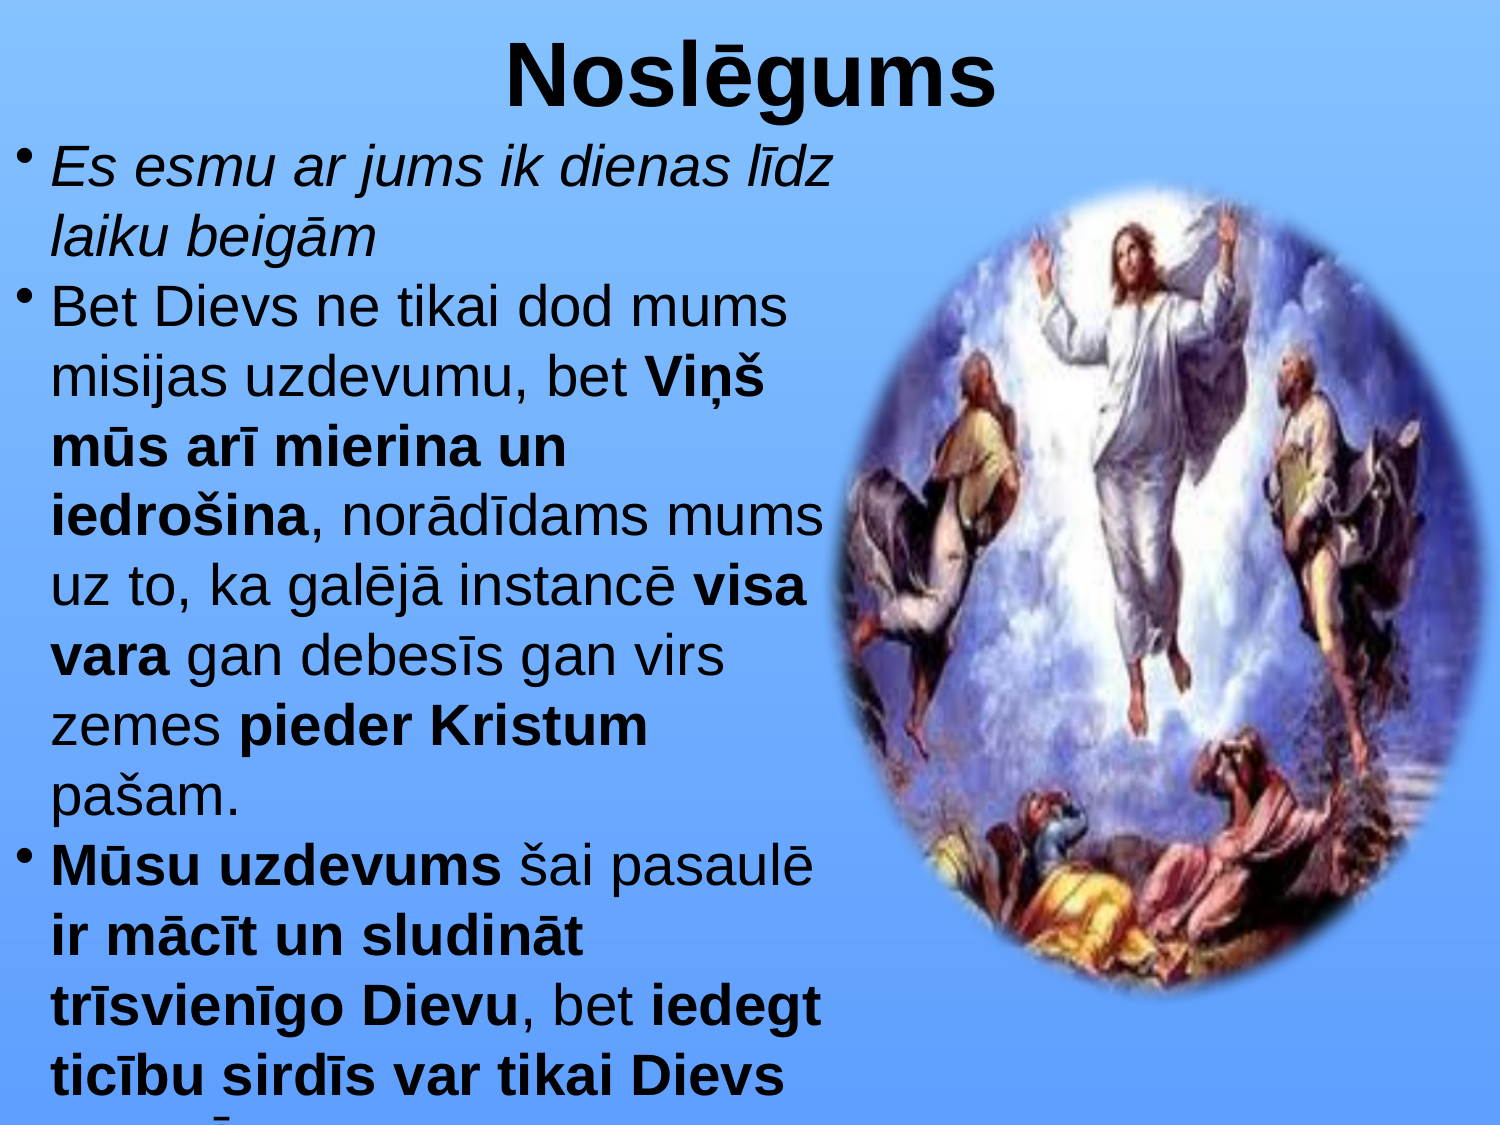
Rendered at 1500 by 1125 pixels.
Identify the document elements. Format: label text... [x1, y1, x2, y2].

text_box Es esmu ar jums ik dienas līdz laiku beigām Bet Dievs ne tikai dod mums misijas uzdevumu, bet Viņš mūs arī mierina un iedrošina, norādīdams mums uz to, ka galējā instancē visa vara gan debesīs gan virs zemes pieder Kristum pašam. Mūsu uzdevums šai pasaulē ir mācīt un sludināt trīsvienīgo Dievu, bet iedegt ticību sirdīs var tikai Dievs pats. Āmen [0, 120, 868, 1125]
title Noslēgums [76, 0, 1428, 140]
picture [820, 170, 1500, 1008]
